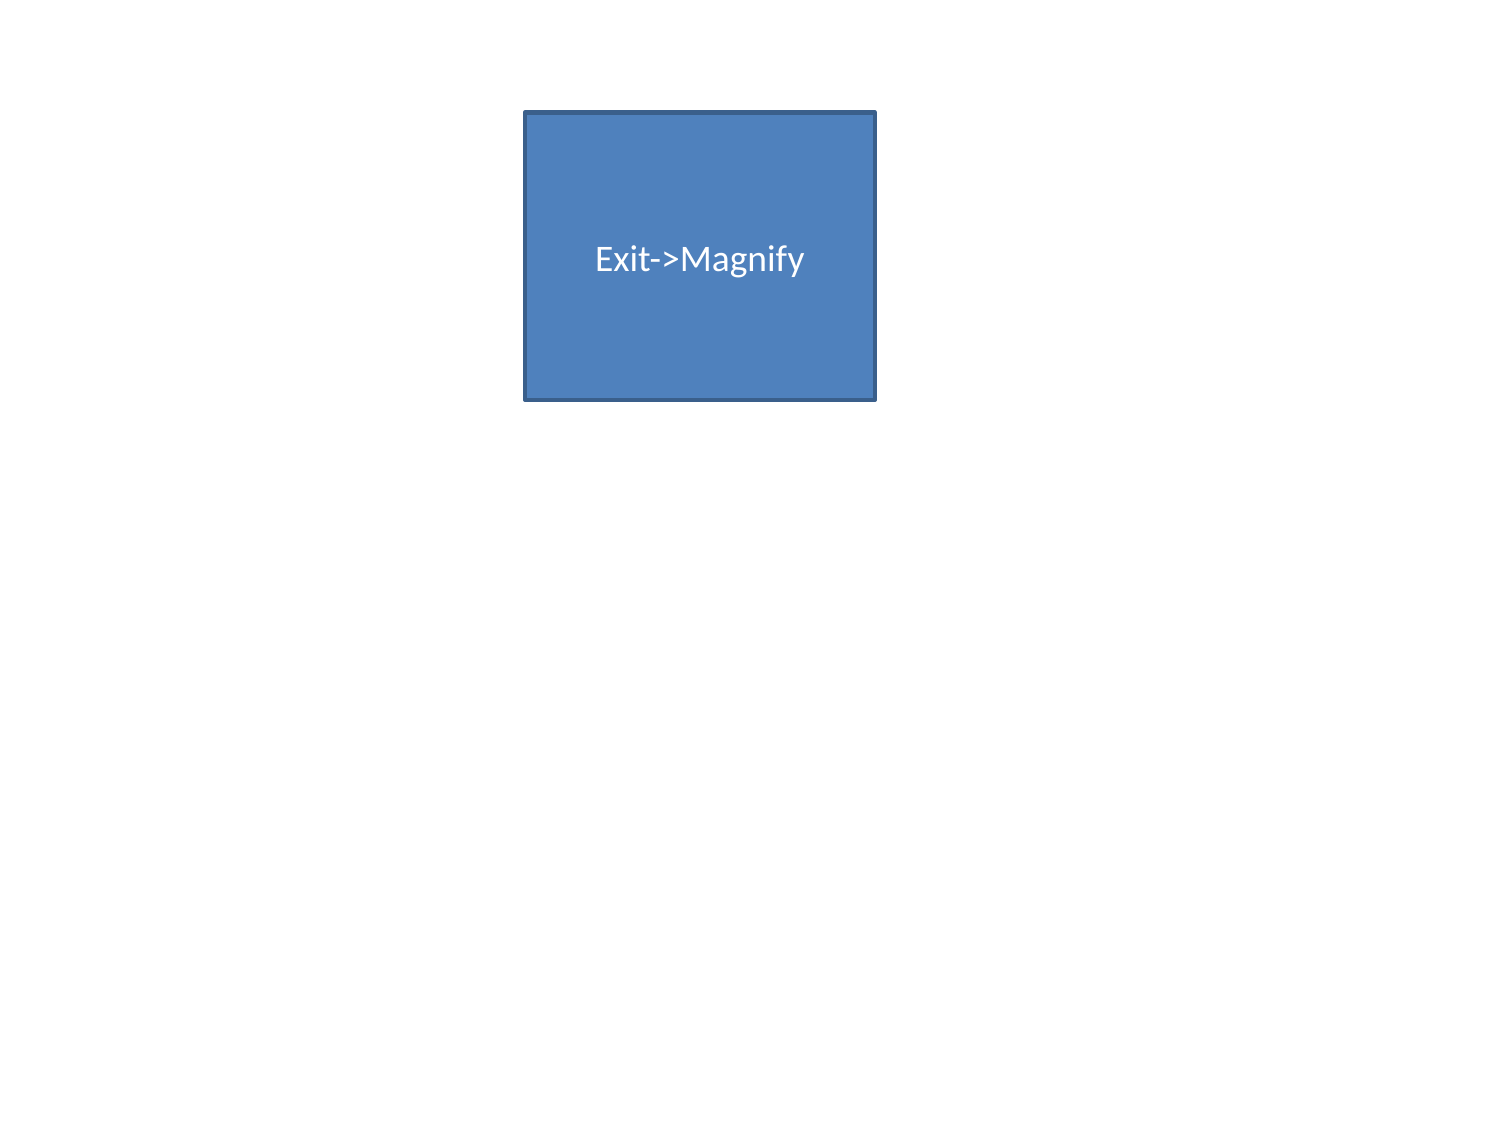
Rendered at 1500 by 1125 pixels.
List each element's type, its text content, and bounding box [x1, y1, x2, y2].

text_box Exit->Magnify [523, 110, 877, 402]
